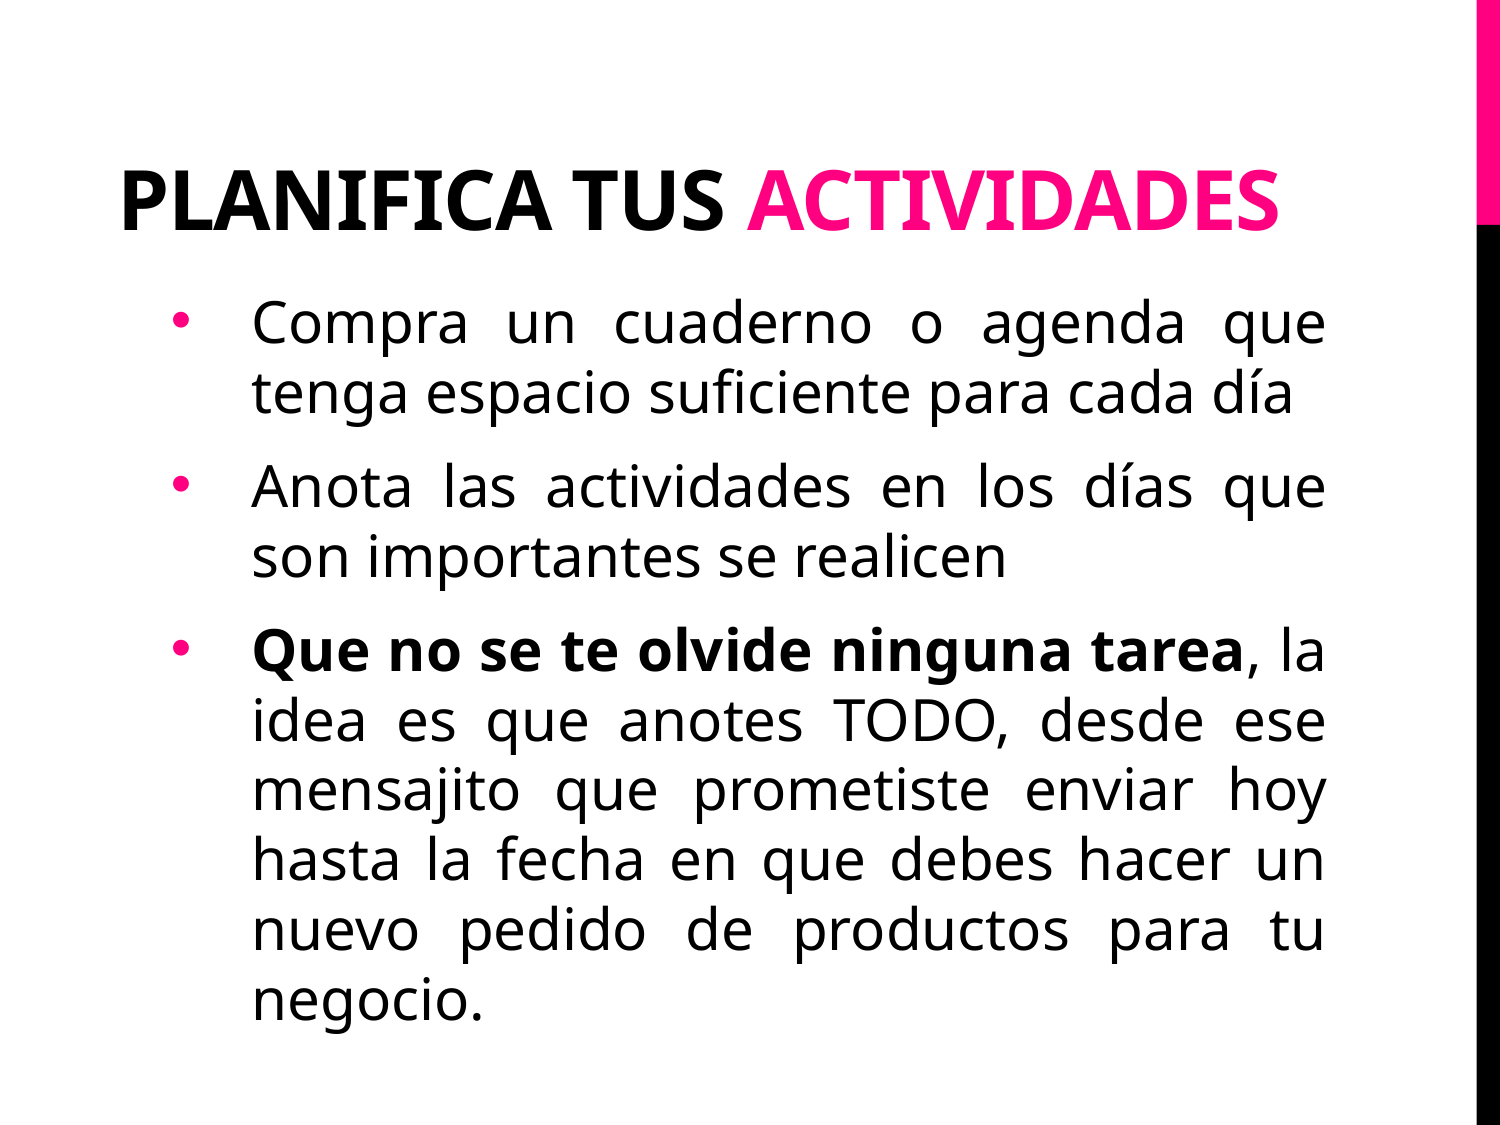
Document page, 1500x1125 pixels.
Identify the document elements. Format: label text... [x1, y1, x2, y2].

title Planifica tus actividades [102, 37, 1396, 255]
list Compra un cuaderno o agenda que tenga espacio suficiente para cada día Anota las actividades en los días que son importantes se realicen Que no se te olvide ninguna tarea, la idea es que anotes TODO, desde ese mensajito que prometiste enviar hoy hasta la fecha en que debes hacer un nuevo pedido de productos para tu negocio. [155, 277, 1343, 1050]
